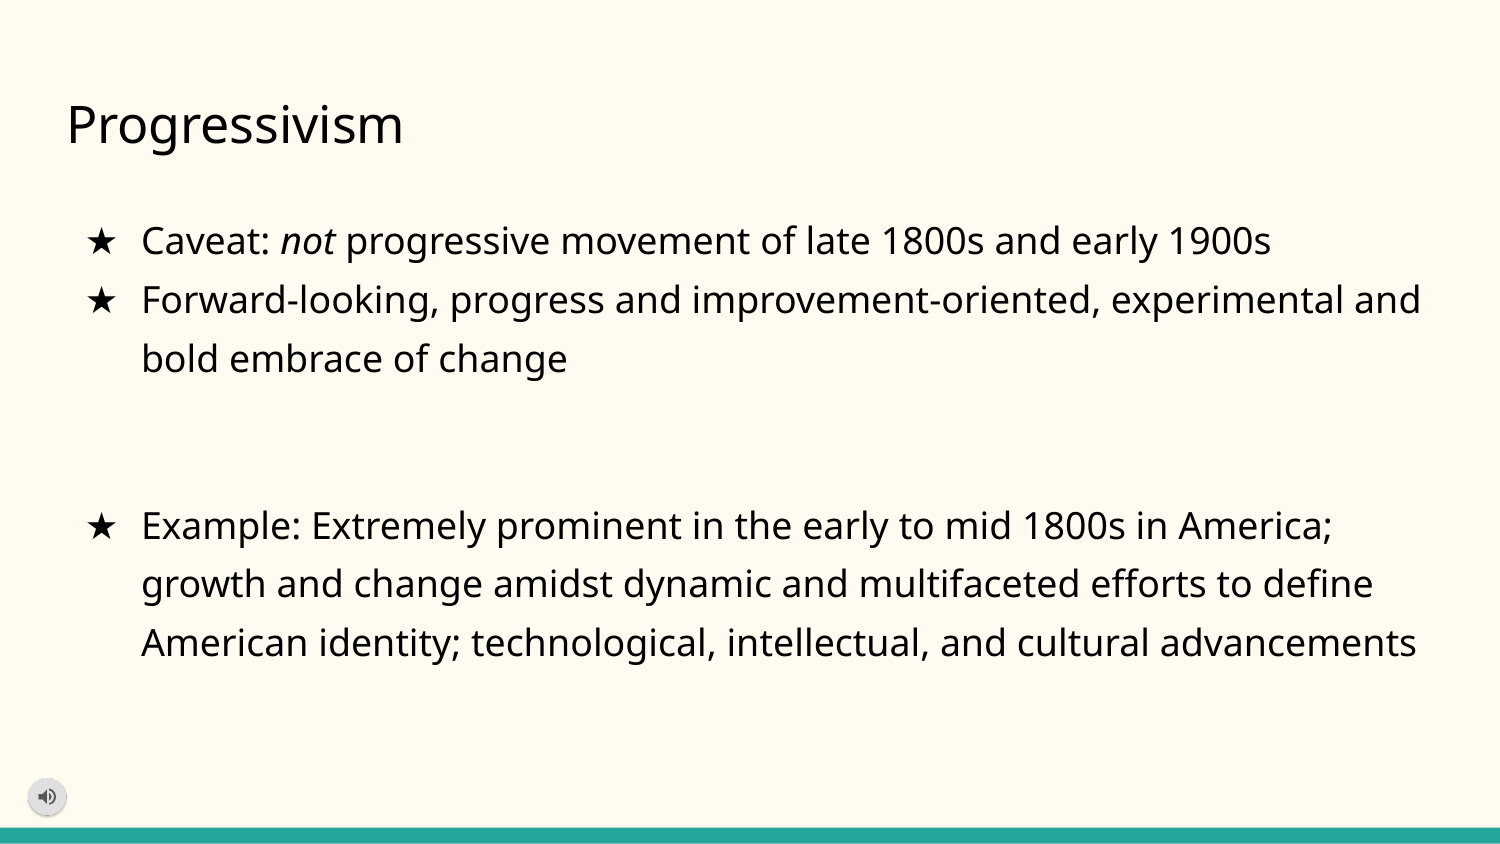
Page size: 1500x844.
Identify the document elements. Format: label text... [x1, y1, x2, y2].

picture [24, 774, 70, 819]
title Progressivism [51, 72, 1449, 174]
list Caveat: not progressive movement of late 1800s and early 1900s Forward-looking, progress and improvement-oriented, experimental and bold embrace of change Example: Extremely prominent in the early to mid 1800s in America; growth and change amidst dynamic and multifaceted efforts to define American identity; technological, intellectual, and cultural advancements [51, 192, 1449, 750]
